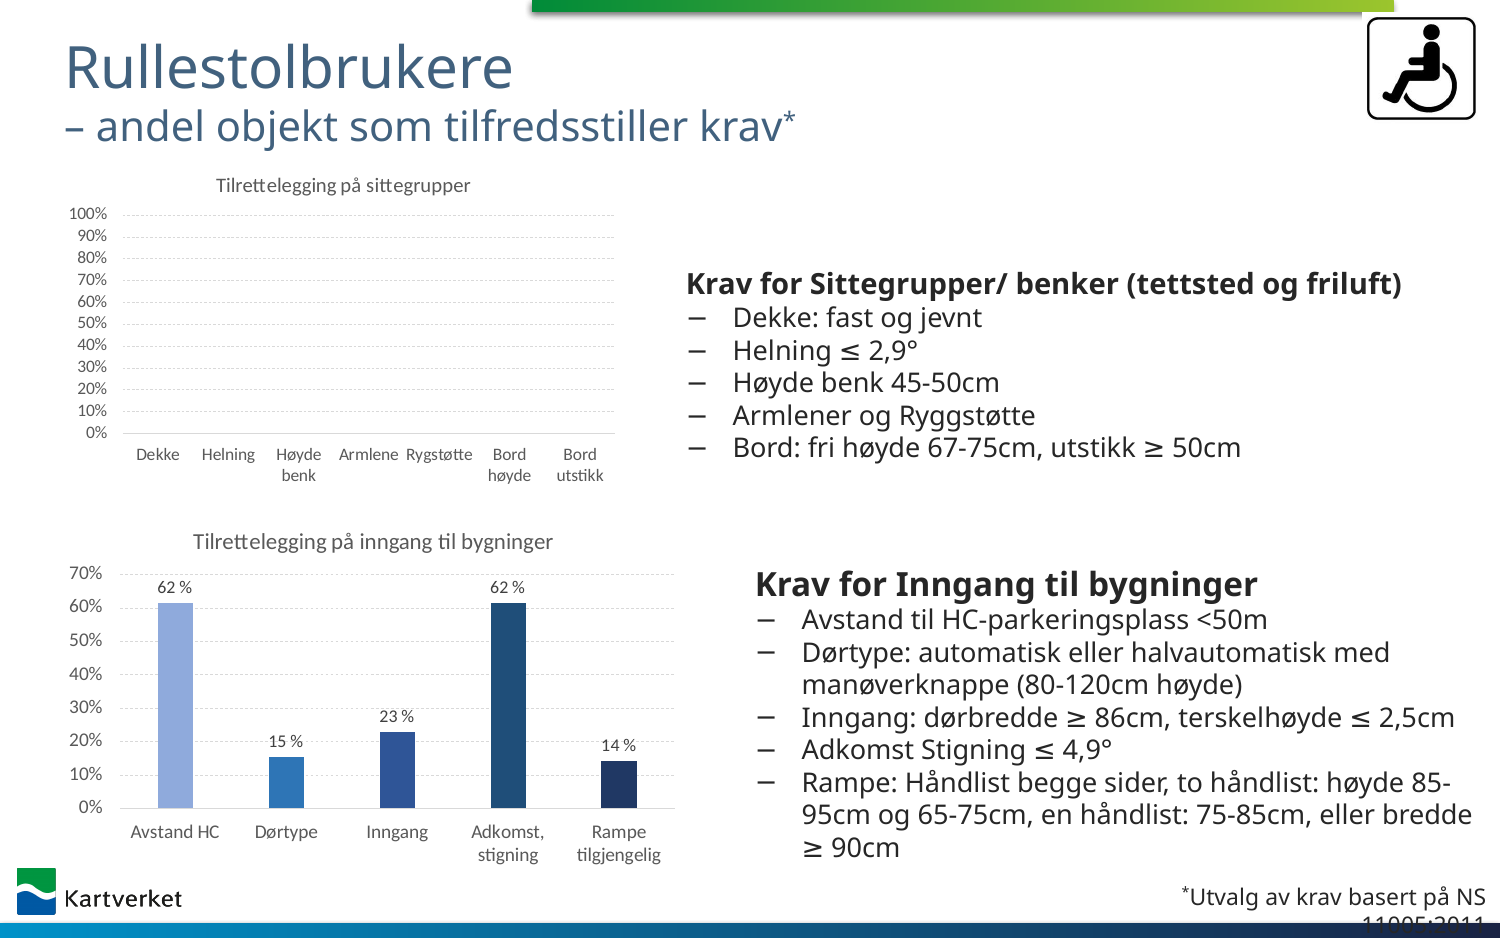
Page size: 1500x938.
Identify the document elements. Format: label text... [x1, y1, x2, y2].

text_box Krav for Inngang til bygninger Avstand til HC-parkeringsplass <50m Dørtype: automatisk eller halvautomatisk med manøverknappe (80-120cm høyde) Inngang: dørbredde ≥ 86cm, terskelhøyde ≤ 2,5cm Adkomst Stigning ≤ 4,9° Rampe: Håndlist begge sider, to håndlist: høyde 85-95cm og 65-75cm, en håndlist: 75-85cm, eller bredde ≥ 90cm [740, 555, 1491, 870]
text_box Krav for Sittegrupper/ benker (tettsted og friluft) Dekke: fast og jevnt Helning ≤ 2,9° Høyde benk 45-50cm Armlener og Ryggstøtte Bord: fri høyde 67-75cm, utstikk ≥ 50cm [670, 258, 1418, 471]
text_box Rullestolbrukere – andel objekt som tilfredsstiller krav* [49, 25, 1431, 158]
text_box *Utvalg av krav basert på NS 11005:2011 [1068, 873, 1500, 938]
picture [1362, 12, 1481, 126]
picture [62, 166, 625, 492]
picture [62, 520, 685, 874]
